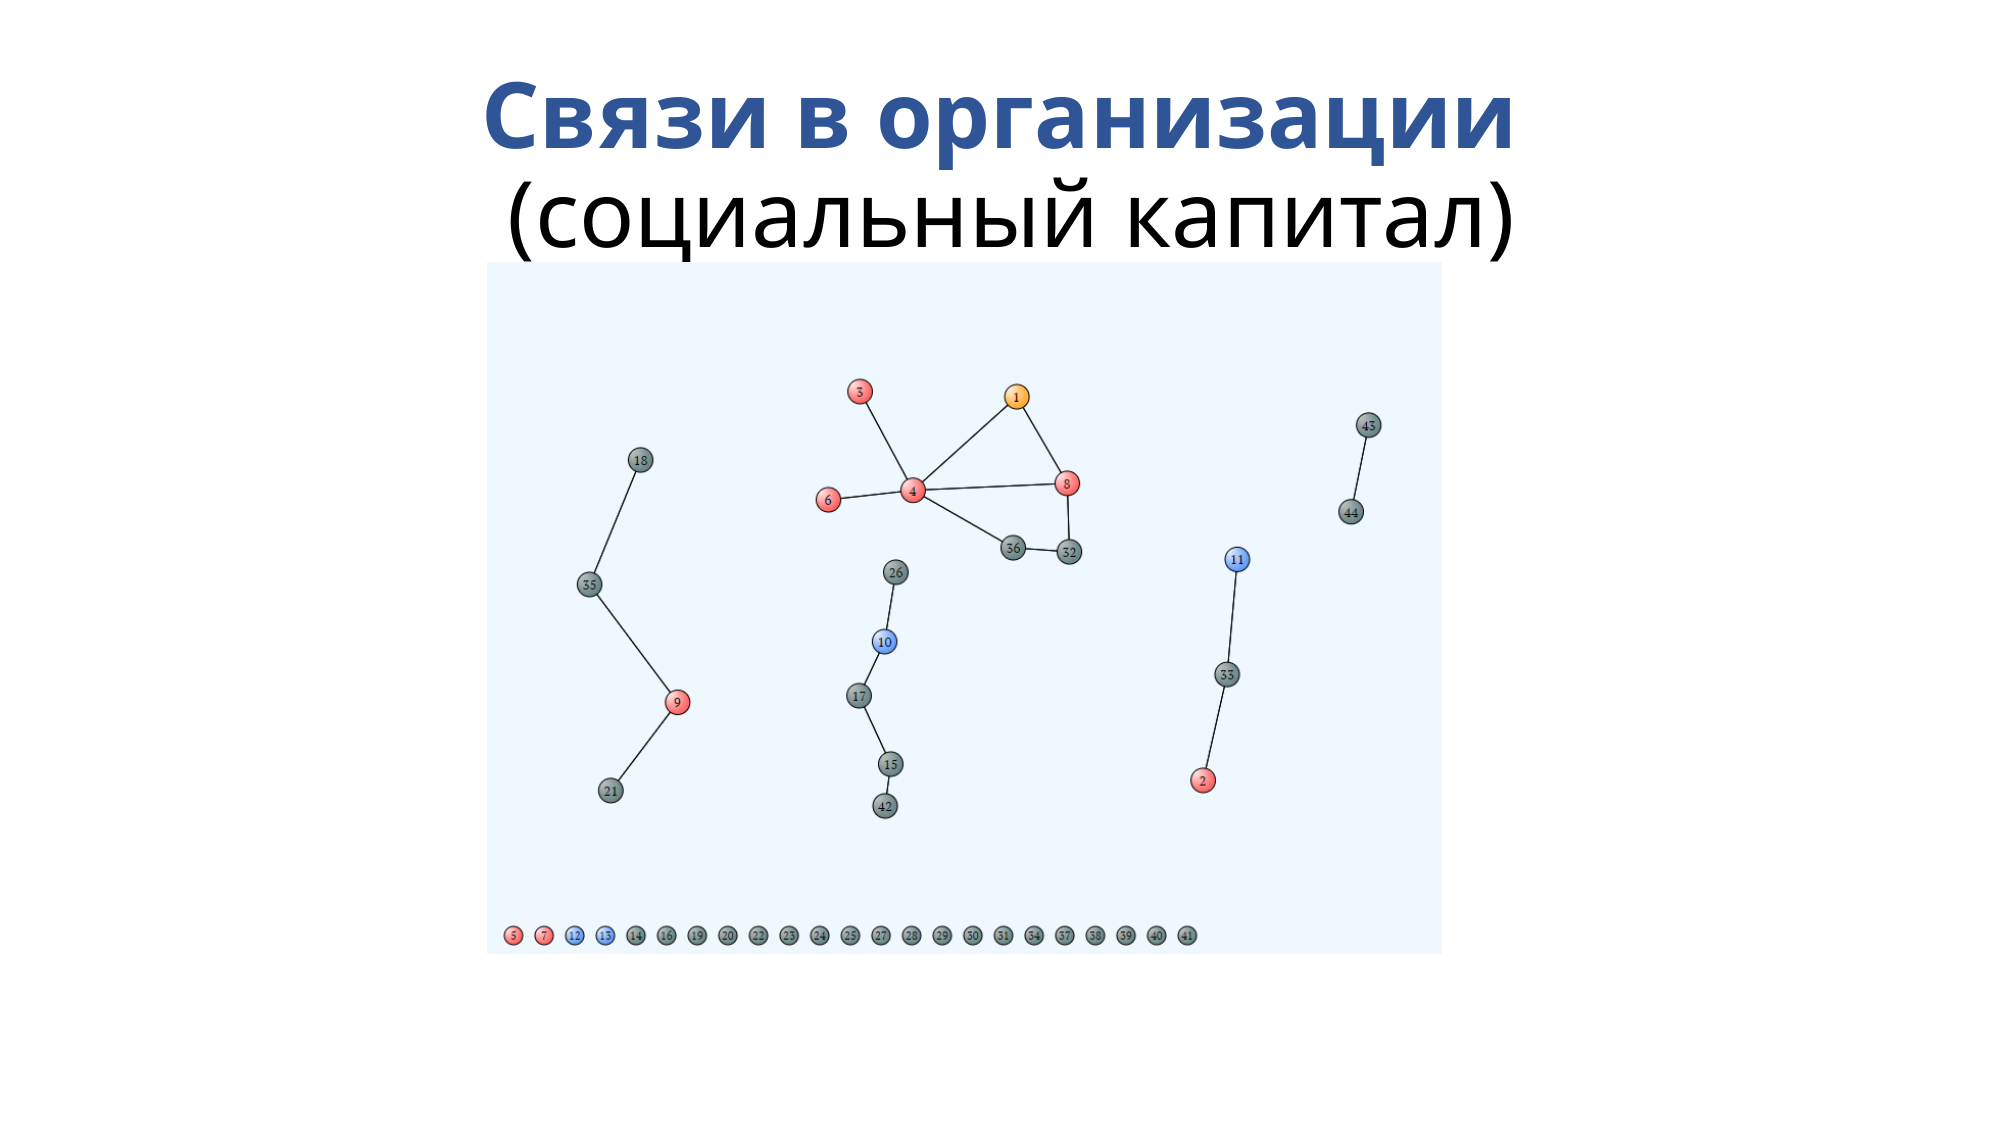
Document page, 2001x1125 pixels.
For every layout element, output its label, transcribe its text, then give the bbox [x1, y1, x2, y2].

title Связи в организации (социальный капитал) [137, 59, 1863, 278]
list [487, 262, 1513, 1005]
